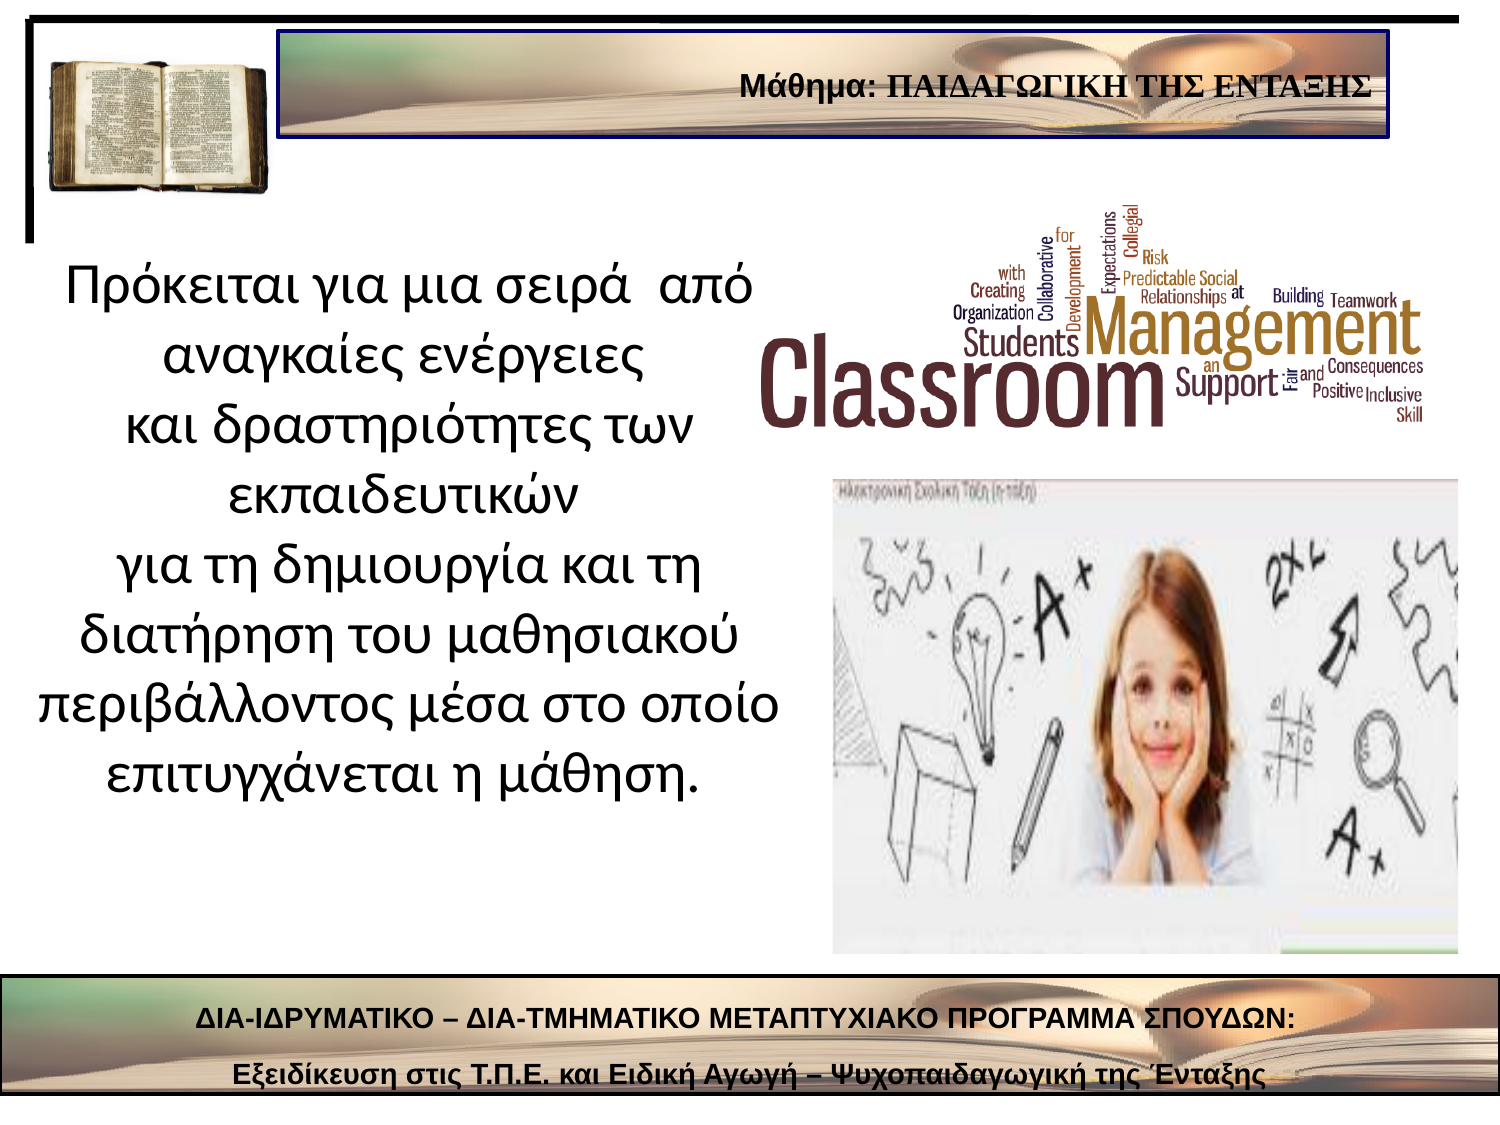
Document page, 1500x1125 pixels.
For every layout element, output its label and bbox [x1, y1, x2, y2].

text_box [0, 18, 1500, 1094]
picture [40, 54, 274, 200]
picture [832, 479, 1459, 954]
